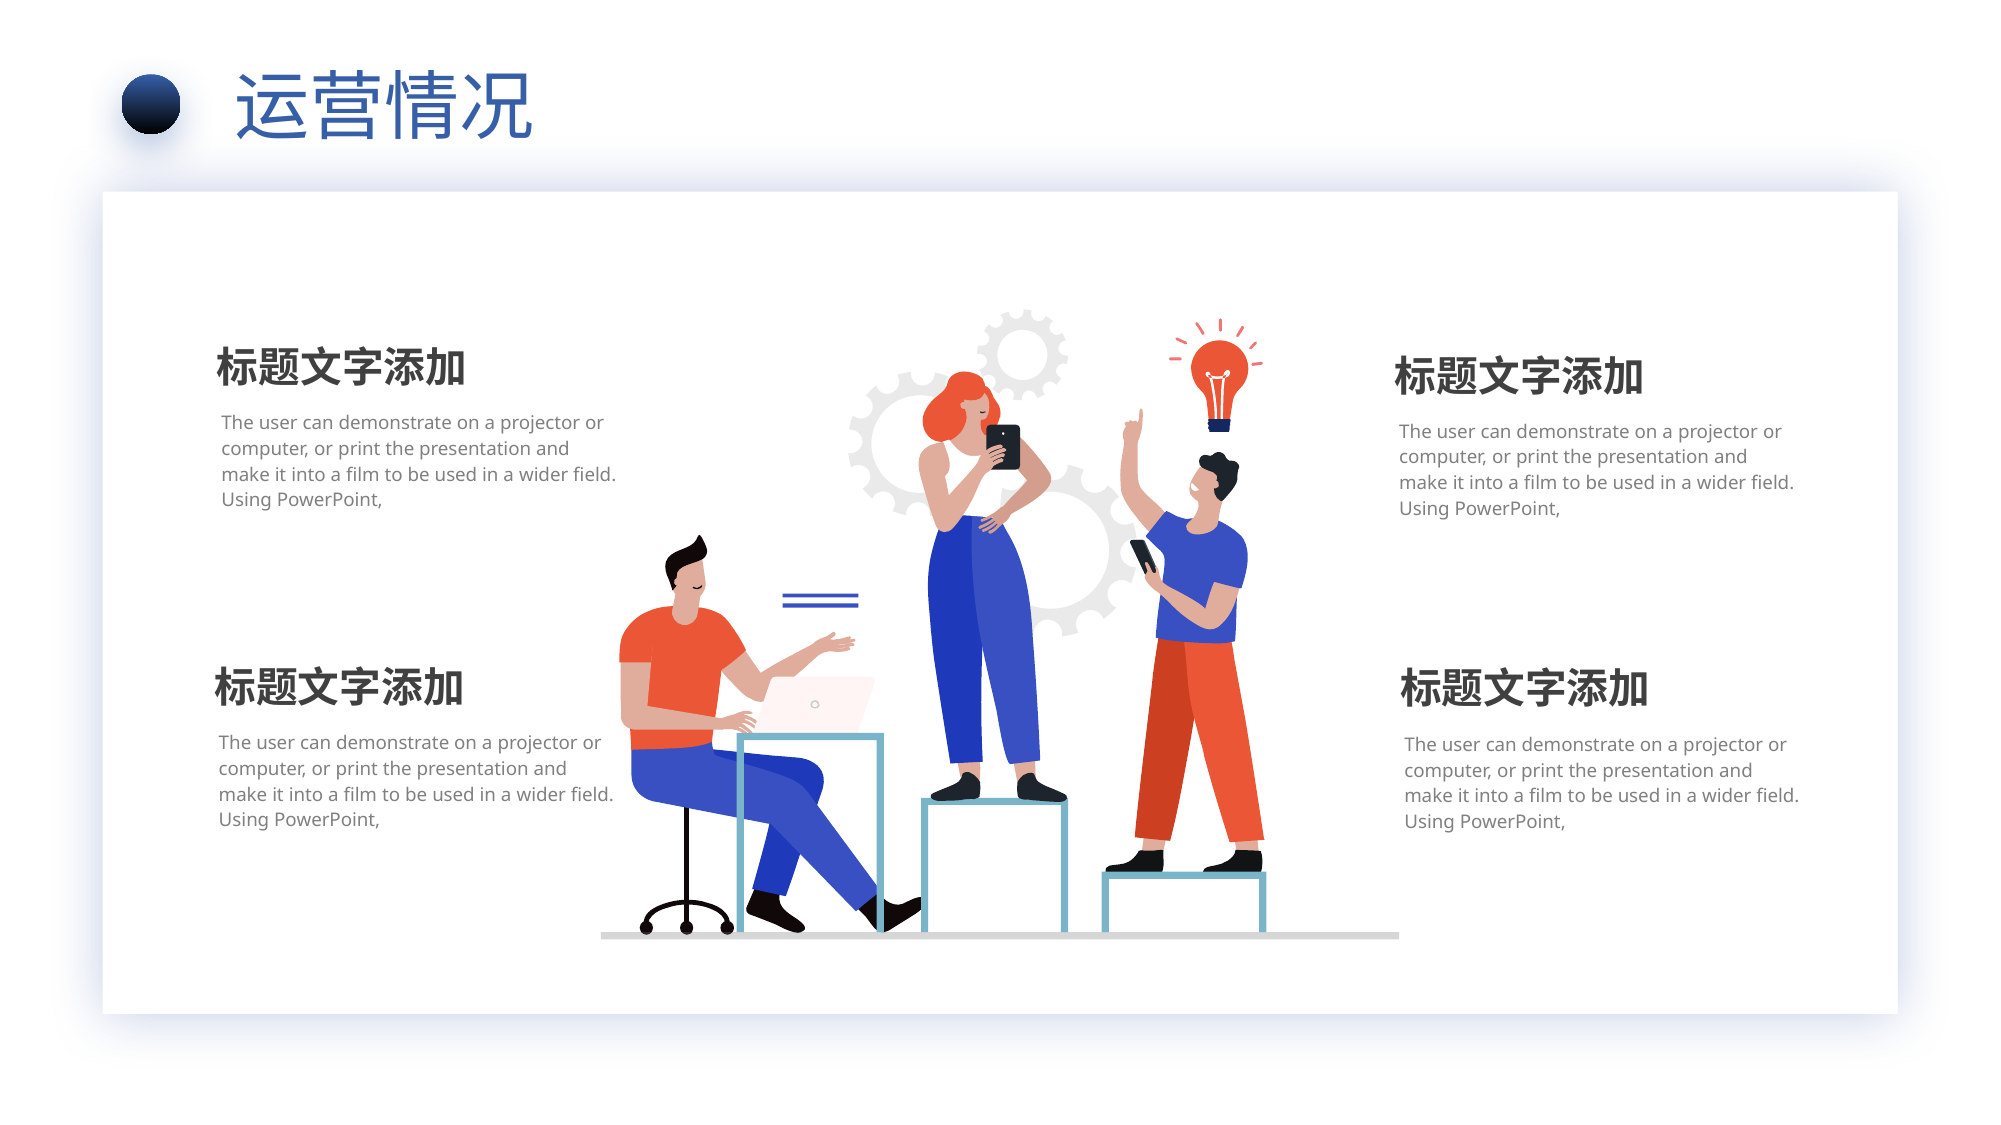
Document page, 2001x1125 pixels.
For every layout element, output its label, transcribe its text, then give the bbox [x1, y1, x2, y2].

text_box [132, 73, 170, 80]
picture [0, 80, 2000, 1125]
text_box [1385, 644, 1958, 841]
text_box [201, 323, 775, 520]
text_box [1400, 331, 1953, 528]
text_box 运营情况 [219, 51, 618, 80]
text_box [199, 643, 772, 840]
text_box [600, 309, 1400, 940]
